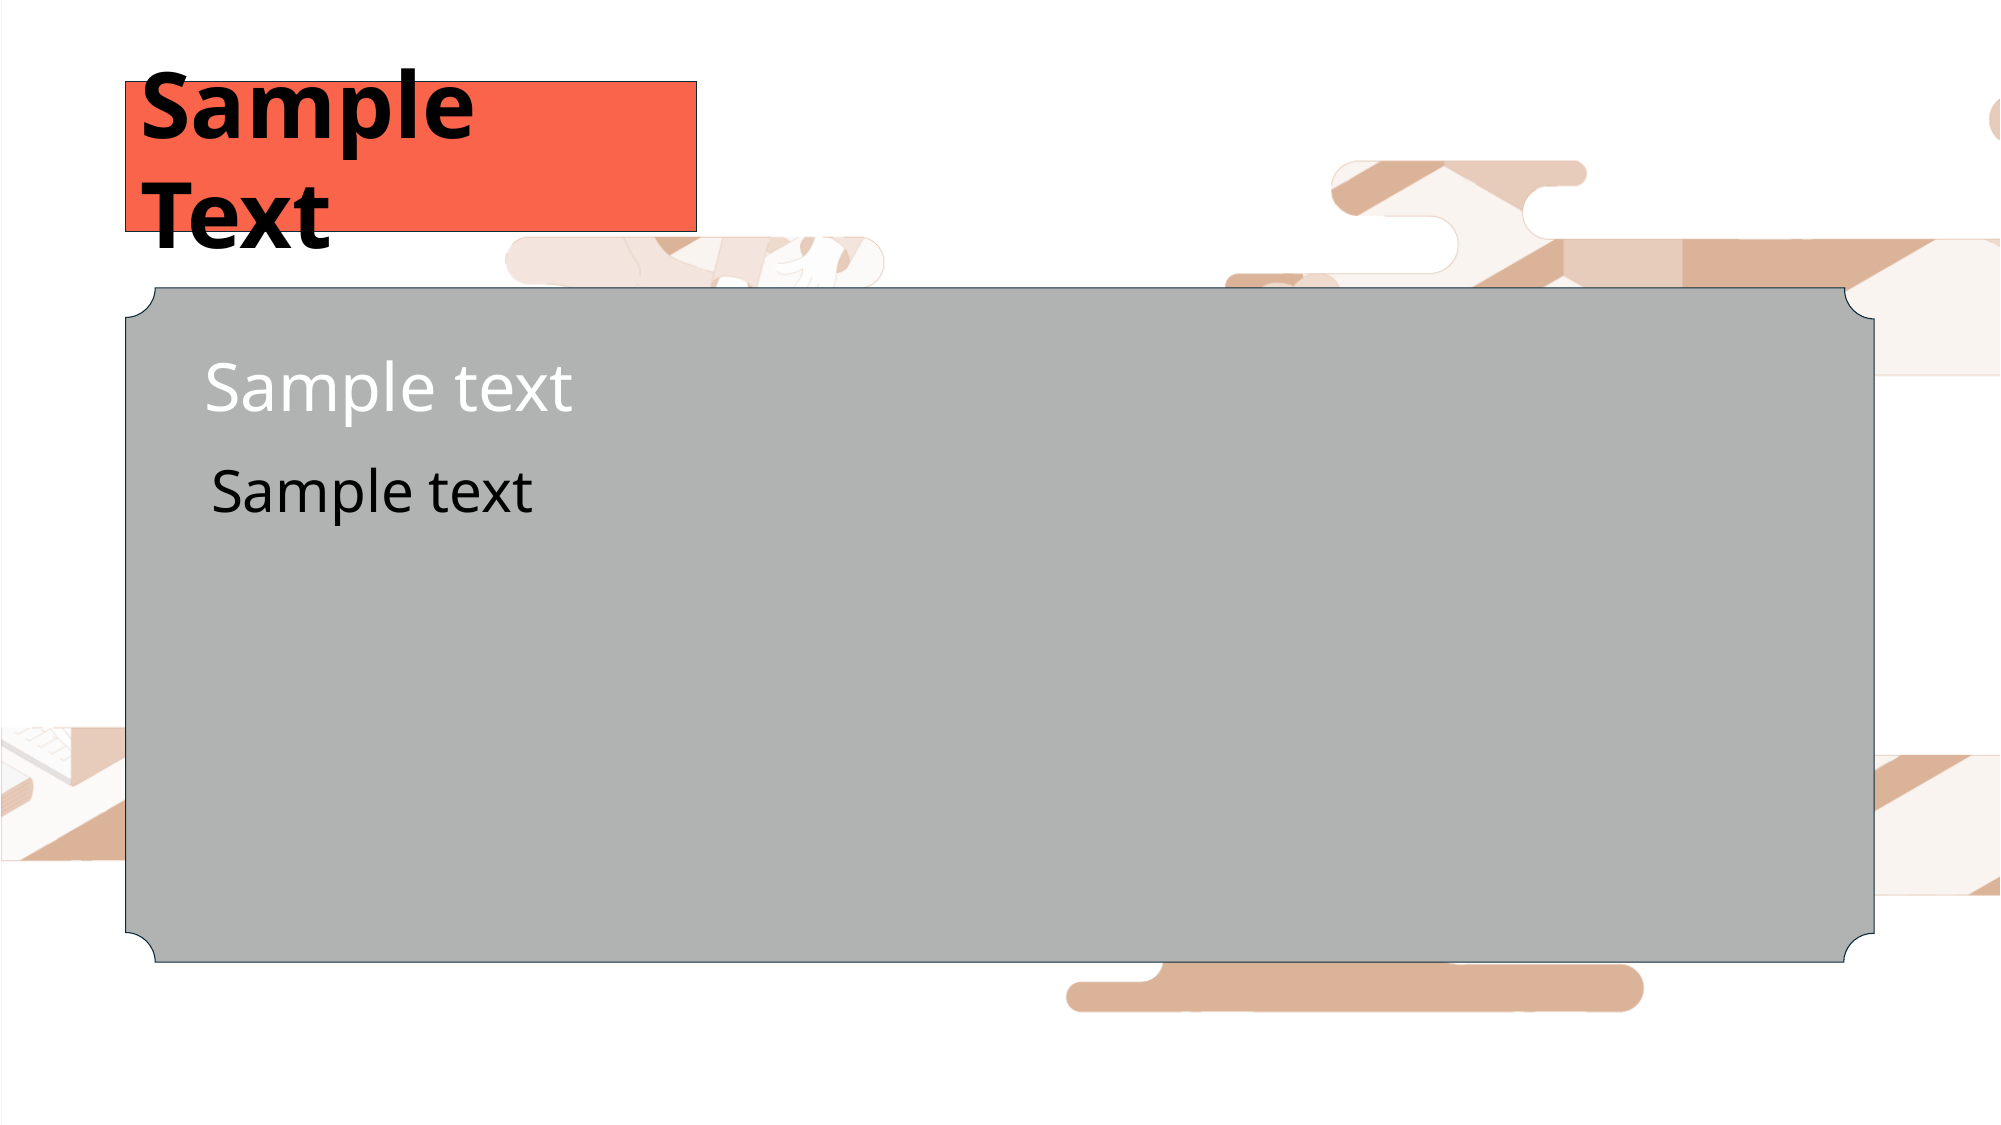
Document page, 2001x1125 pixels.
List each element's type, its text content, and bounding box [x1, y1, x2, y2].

text_box Sample Text [124, 80, 698, 233]
picture [0, 0, 2000, 1125]
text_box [125, 287, 1875, 963]
